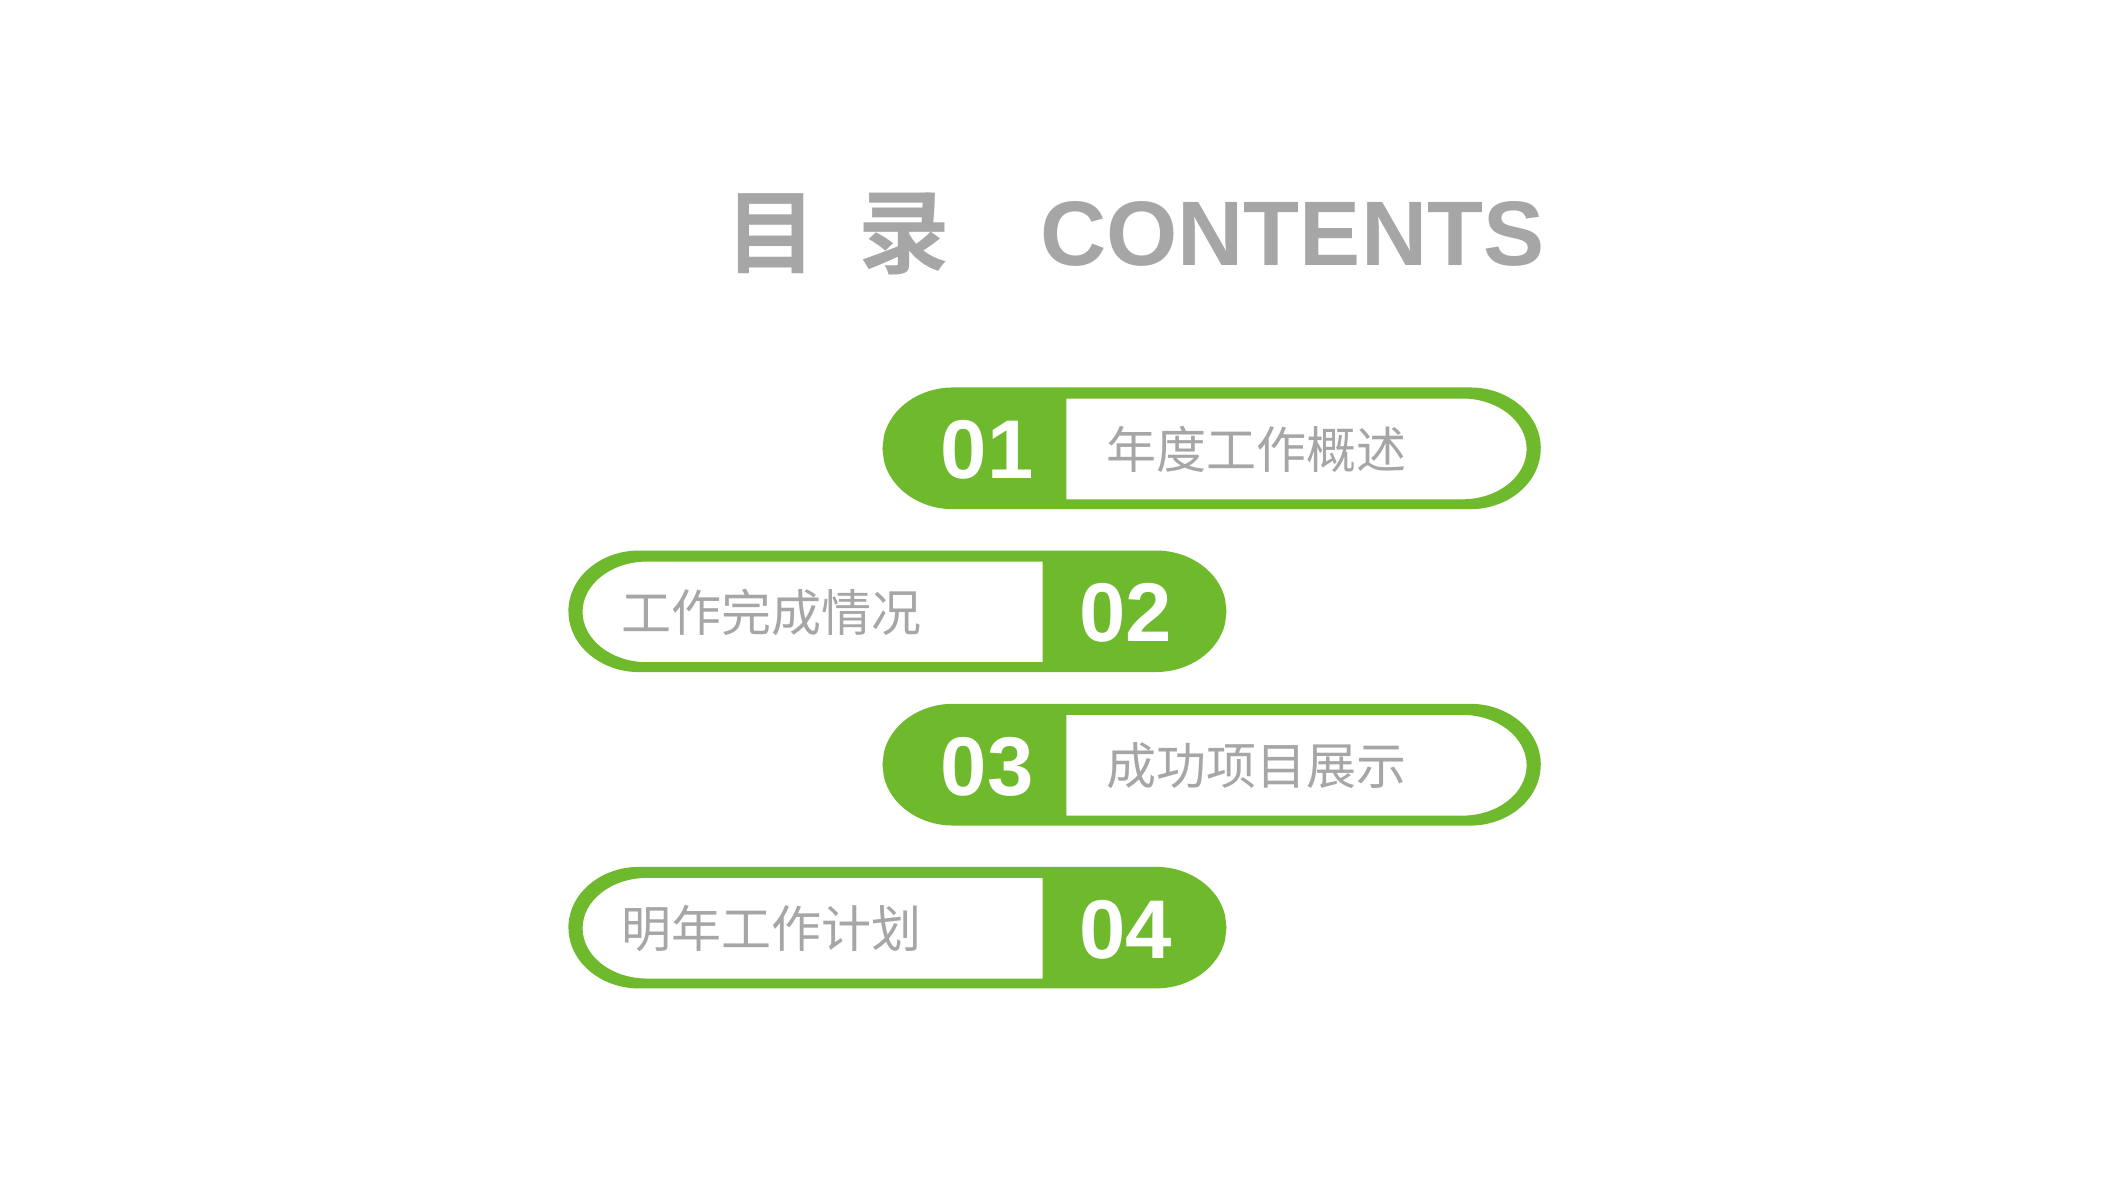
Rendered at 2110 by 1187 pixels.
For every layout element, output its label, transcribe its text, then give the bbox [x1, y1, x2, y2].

text_box CONTENTS [1032, 173, 1553, 284]
text_box 年度工作概述 [882, 387, 1541, 510]
text_box 01 [917, 395, 1057, 496]
text_box 03 [917, 711, 1057, 812]
text_box 02 [1056, 558, 1196, 659]
text_box 04 [1056, 874, 1196, 975]
text_box 明年工作计划 [568, 866, 1227, 989]
text_box 目 录 [700, 174, 976, 285]
text_box 工作完成情况 [568, 550, 1227, 673]
text_box 成功项目展示 [882, 703, 1541, 826]
